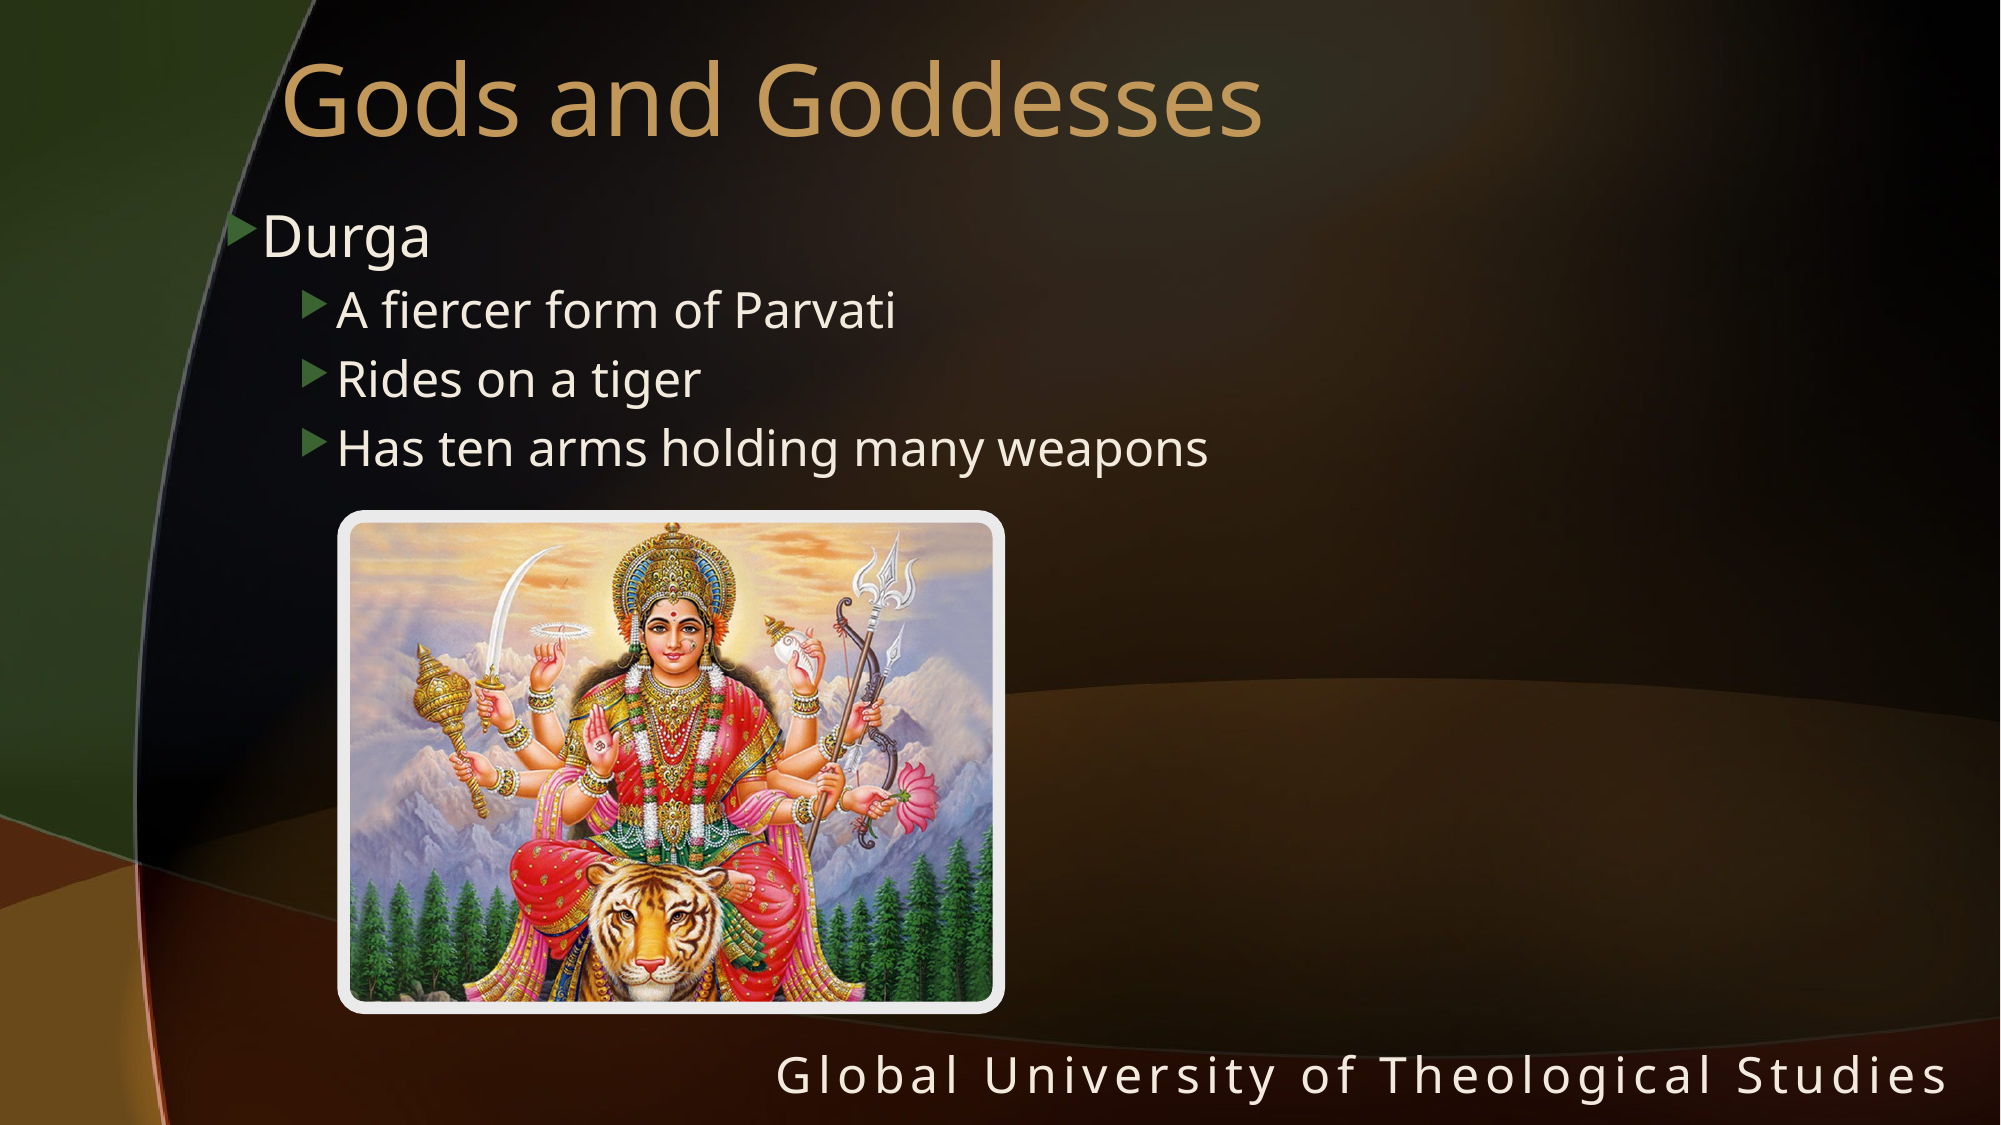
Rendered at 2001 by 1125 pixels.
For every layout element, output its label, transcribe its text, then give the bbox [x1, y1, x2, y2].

text_box Global University of Theological Studies [760, 1042, 2000, 1124]
picture [0, 0, 2001, 1125]
title Gods and Goddesses [264, 4, 1993, 188]
list Durga A fiercer form of Parvati Rides on a tiger Has ten arms holding many weapons [208, 199, 1956, 988]
